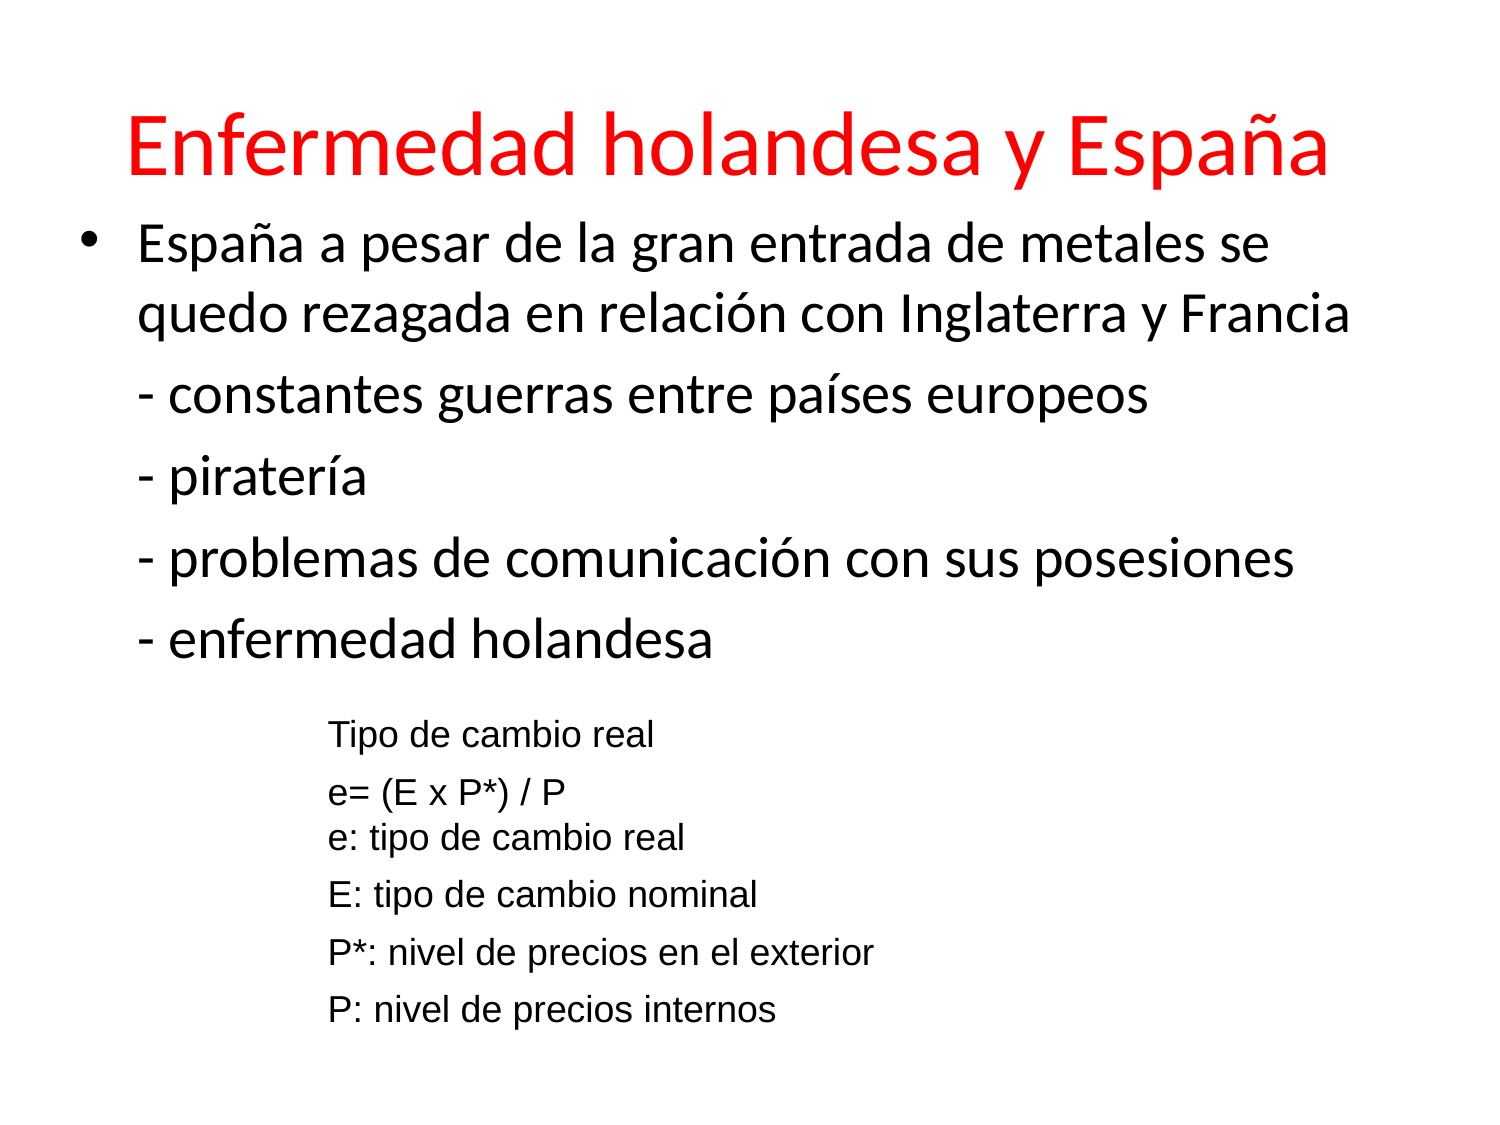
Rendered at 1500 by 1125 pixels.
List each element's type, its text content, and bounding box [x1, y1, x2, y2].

list España a pesar de la gran entrada de metales se quedo rezagada en relación con Inglaterra y Francia - constantes guerras entre países europeos - piratería - problemas de comunicación con sus posesiones - enfermedad holandesa [64, 196, 1426, 680]
title Enfermedad holandesa y España [74, 44, 1426, 196]
text_box Tipo de cambio real e= (E x P*) / P e: tipo de cambio real E: tipo de cambio nominal P*: nivel de precios en el exterior P: nivel de precios internos [312, 703, 1465, 1038]
